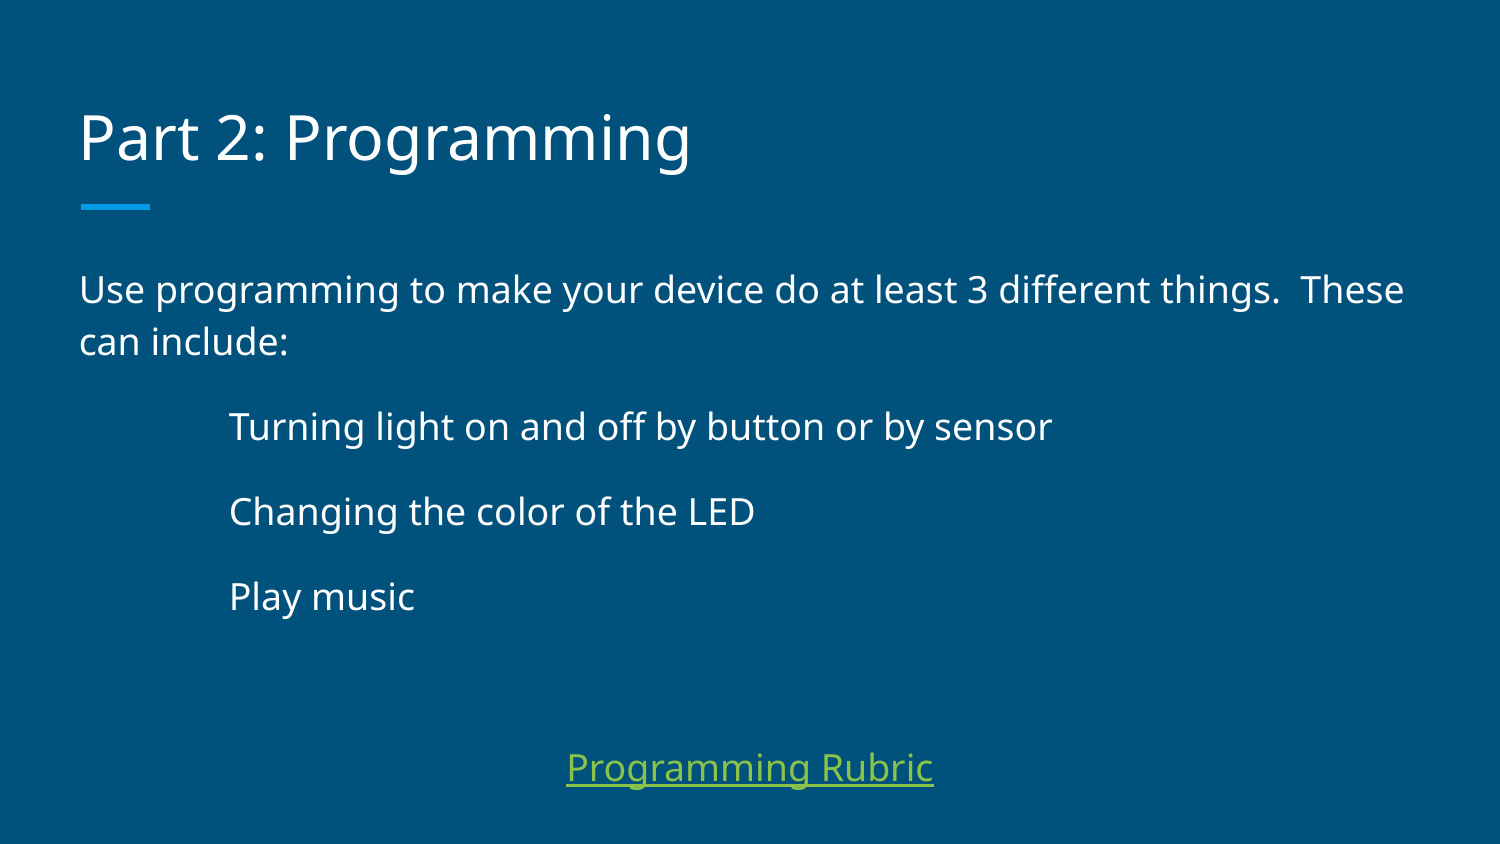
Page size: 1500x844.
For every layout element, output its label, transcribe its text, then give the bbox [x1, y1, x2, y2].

list Use programming to make your device do at least 3 different things. These can include: Turning light on and off by button or by sensor Changing the color of the LED Play music Programming Rubric [63, 244, 1437, 750]
title Part 2: Programming [63, 75, 1437, 188]
